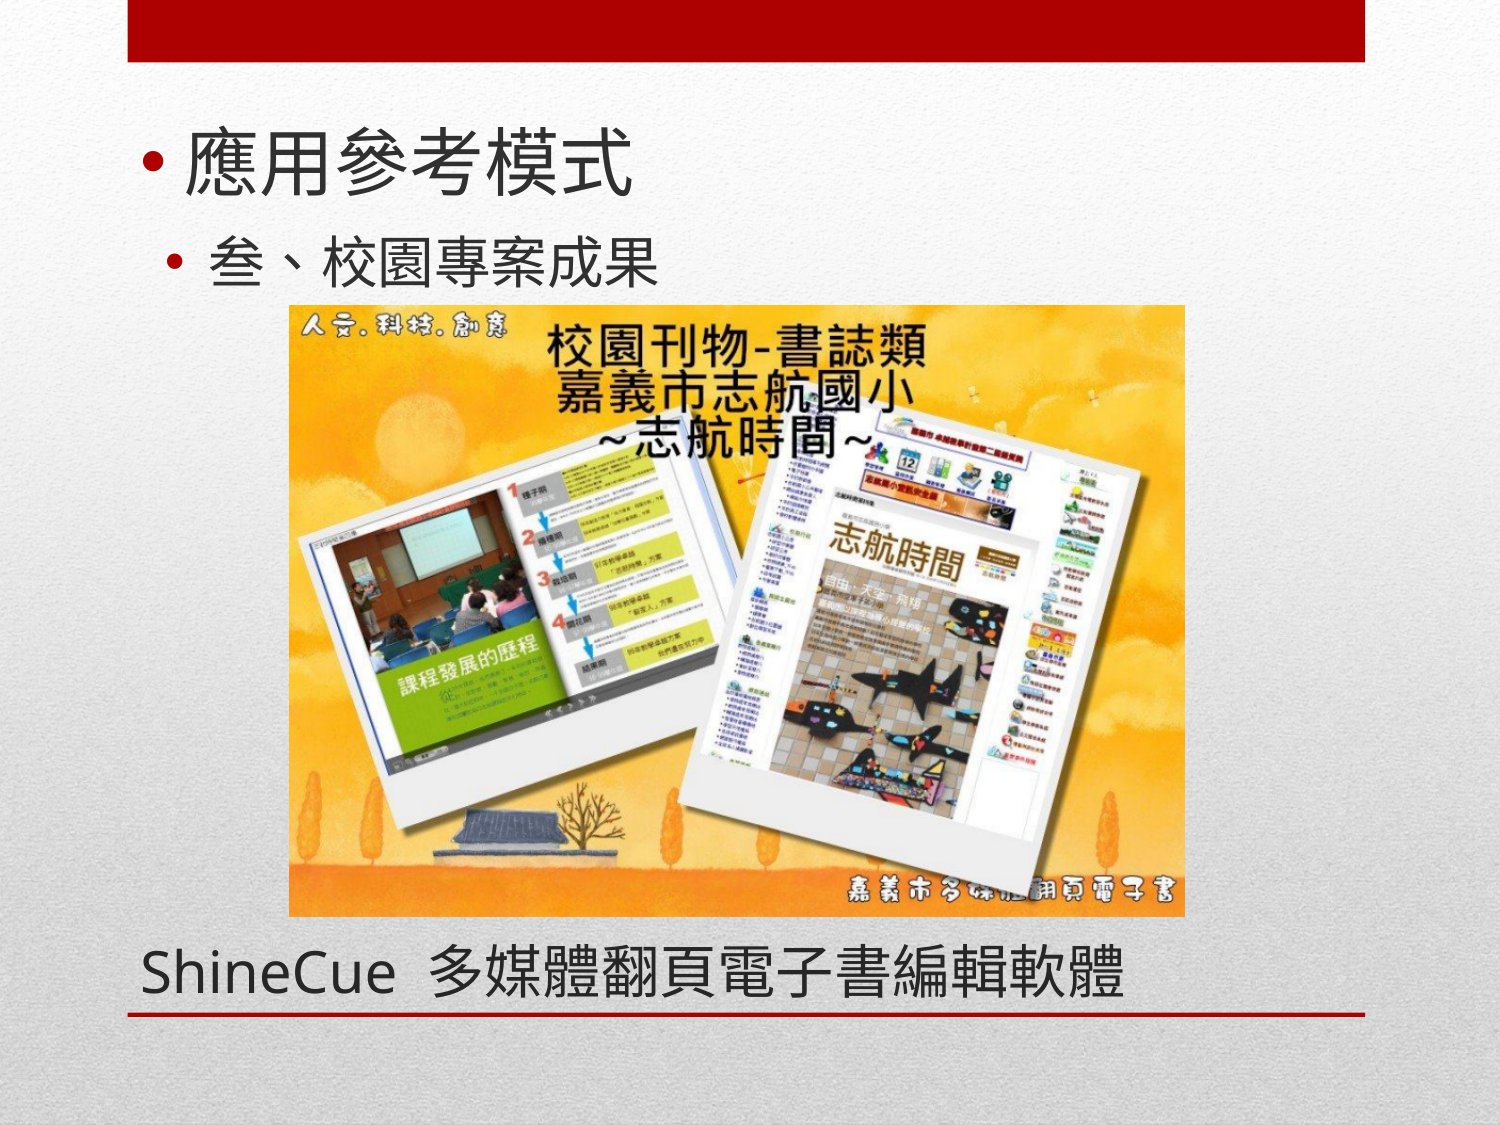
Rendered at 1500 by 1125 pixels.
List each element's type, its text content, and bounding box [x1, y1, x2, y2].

title ShineCue 多媒體翻頁電子書編輯軟體 [124, 749, 1353, 1013]
text_box 叁、校園專案成果 [149, 219, 1436, 303]
picture [288, 304, 1185, 918]
list 應用參考模式 [124, 112, 1363, 209]
